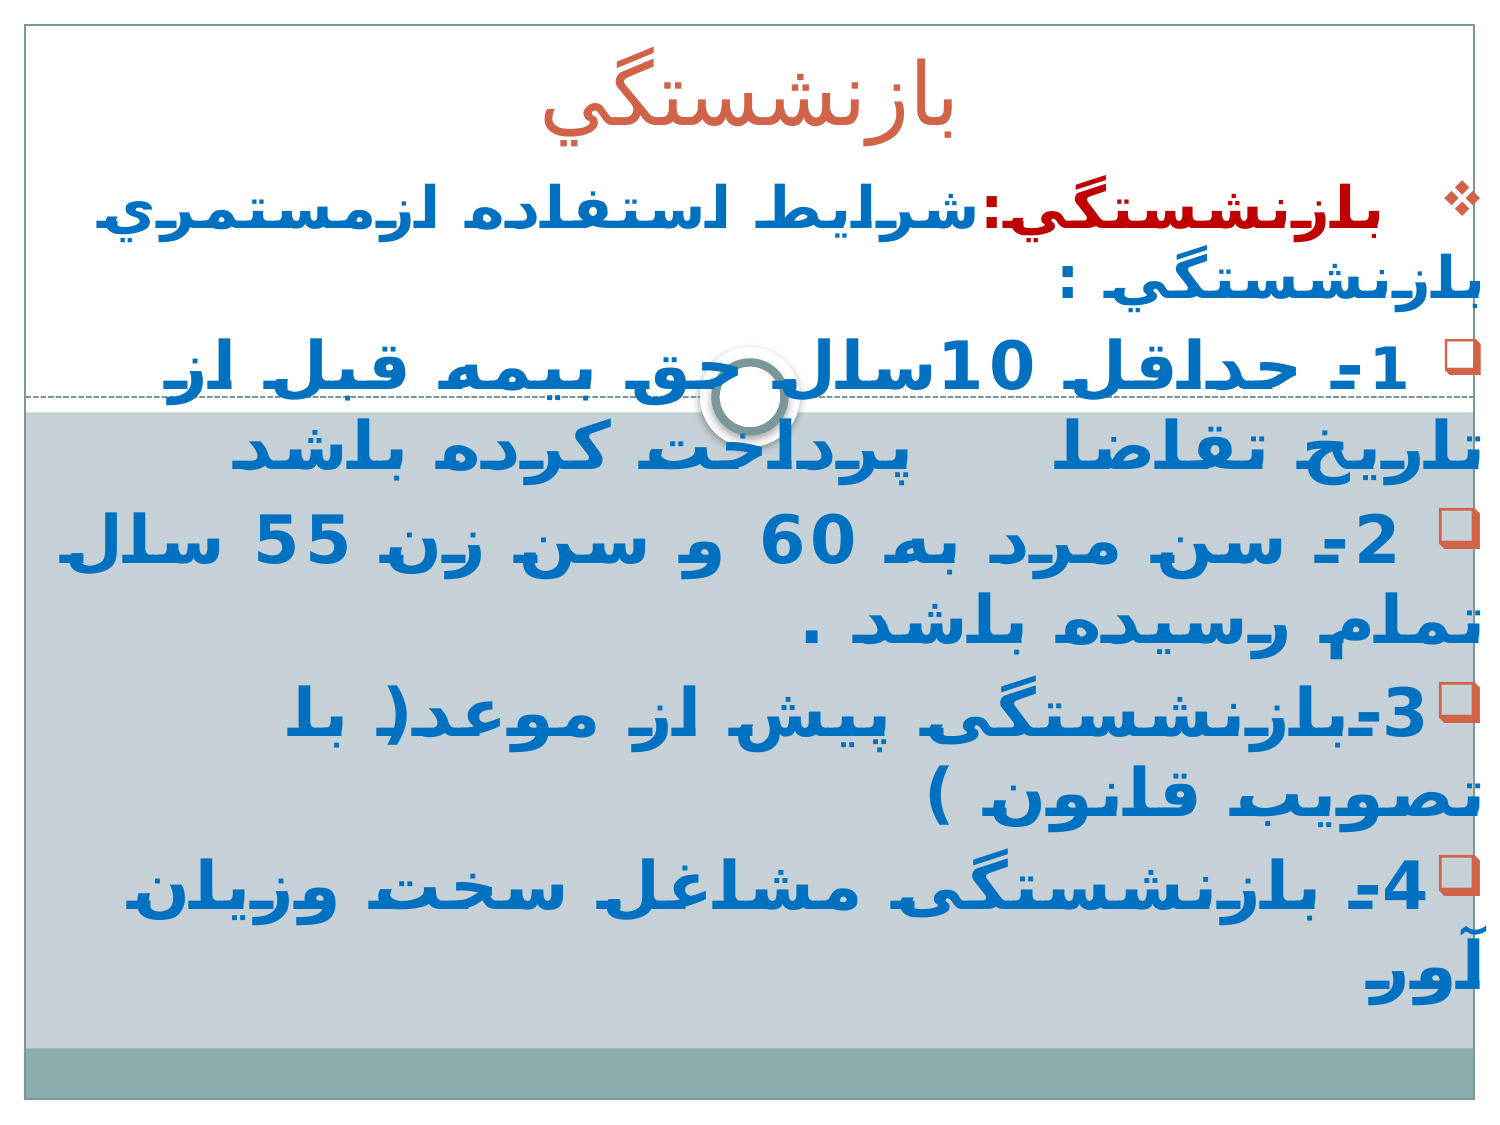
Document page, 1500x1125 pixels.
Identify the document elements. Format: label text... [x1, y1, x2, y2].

title بازنشستگي [112, 0, 1388, 150]
subtitle بازنشستگي:شرايط استفاده ازمستمري بازنشستگي : 1- حداقل 10سال حق بيمه قبل از تاريخ تقاضا پرداخت كرده باشد 2- سن مرد به 60 و سن زن 55 سال تمام رسيده باشد . 3-بازنشستگی پیش از موعد( با تصویب قانون ) 4- بازنشستگی مشاغل سخت وزیان آور [0, 162, 1500, 1100]
